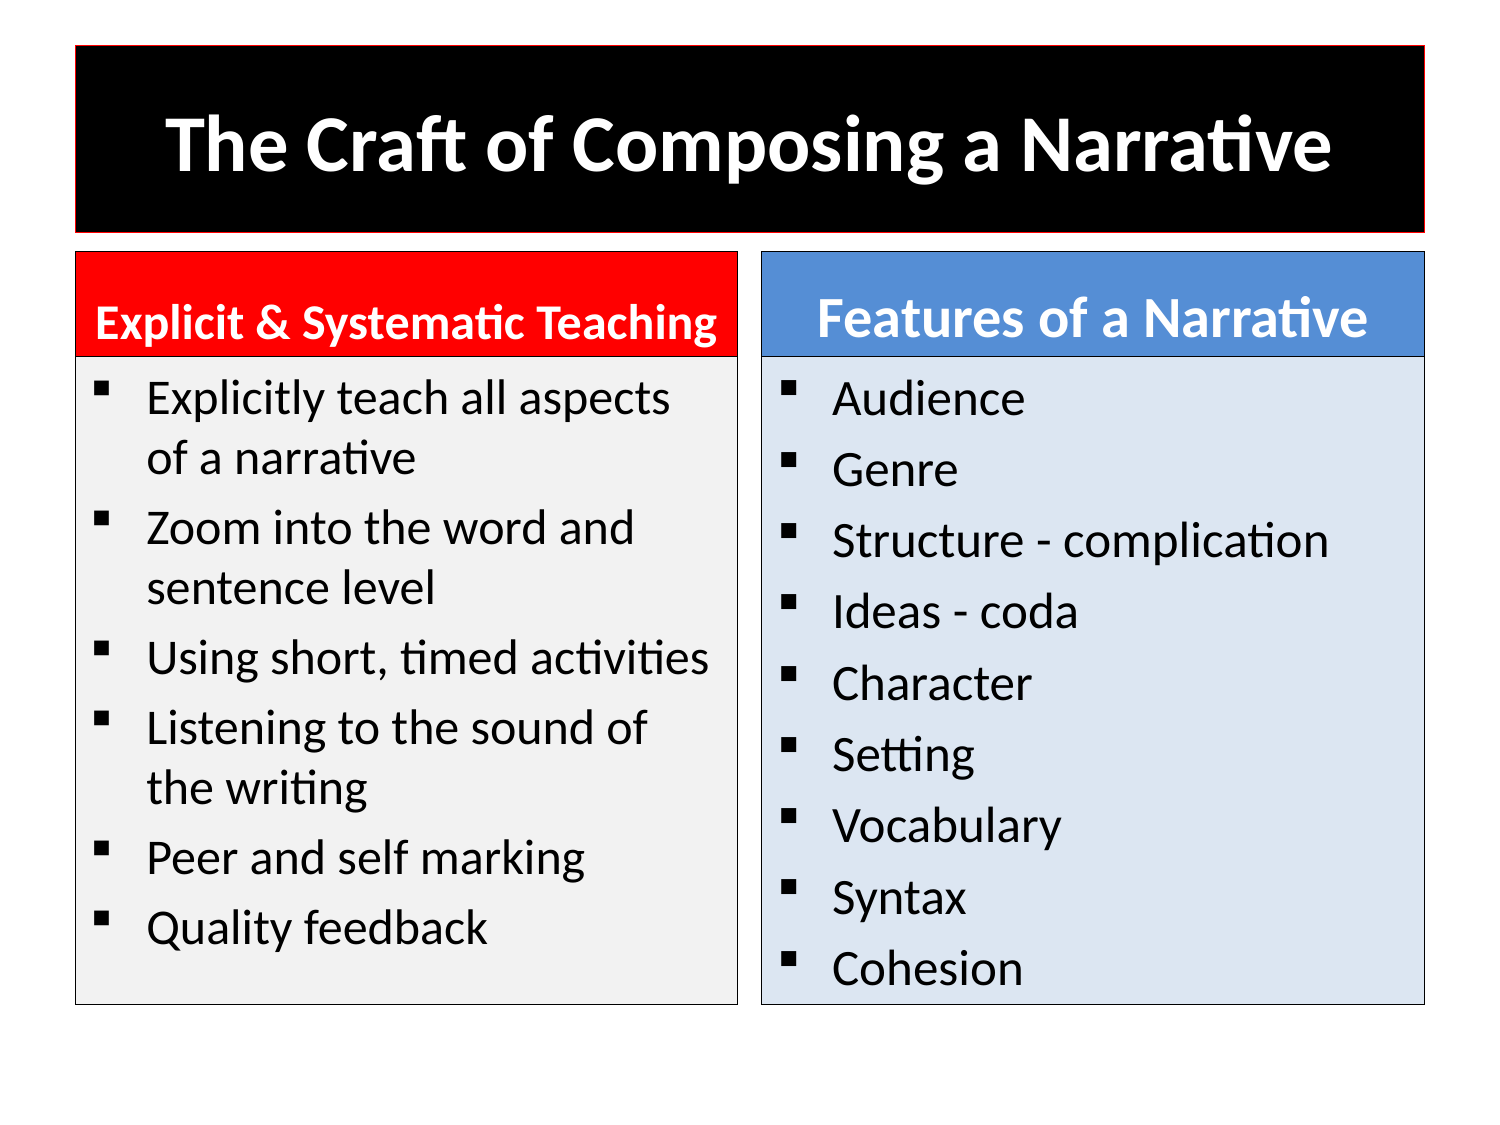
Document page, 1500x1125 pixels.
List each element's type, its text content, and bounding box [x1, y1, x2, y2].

title The Craft of Composing a Narrative [75, 45, 1425, 233]
list Explicit & Systematic Teaching [75, 251, 738, 357]
list Audience Genre Structure - complication Ideas - coda Character Setting Vocabulary Syntax Cohesion [761, 356, 1425, 1005]
list Features of a Narrative [761, 251, 1425, 356]
list Explicitly teach all aspects of a narrative Zoom into the word and sentence level Using short, timed activities Listening to the sound of the writing Peer and self marking Quality feedback [75, 357, 738, 1005]
